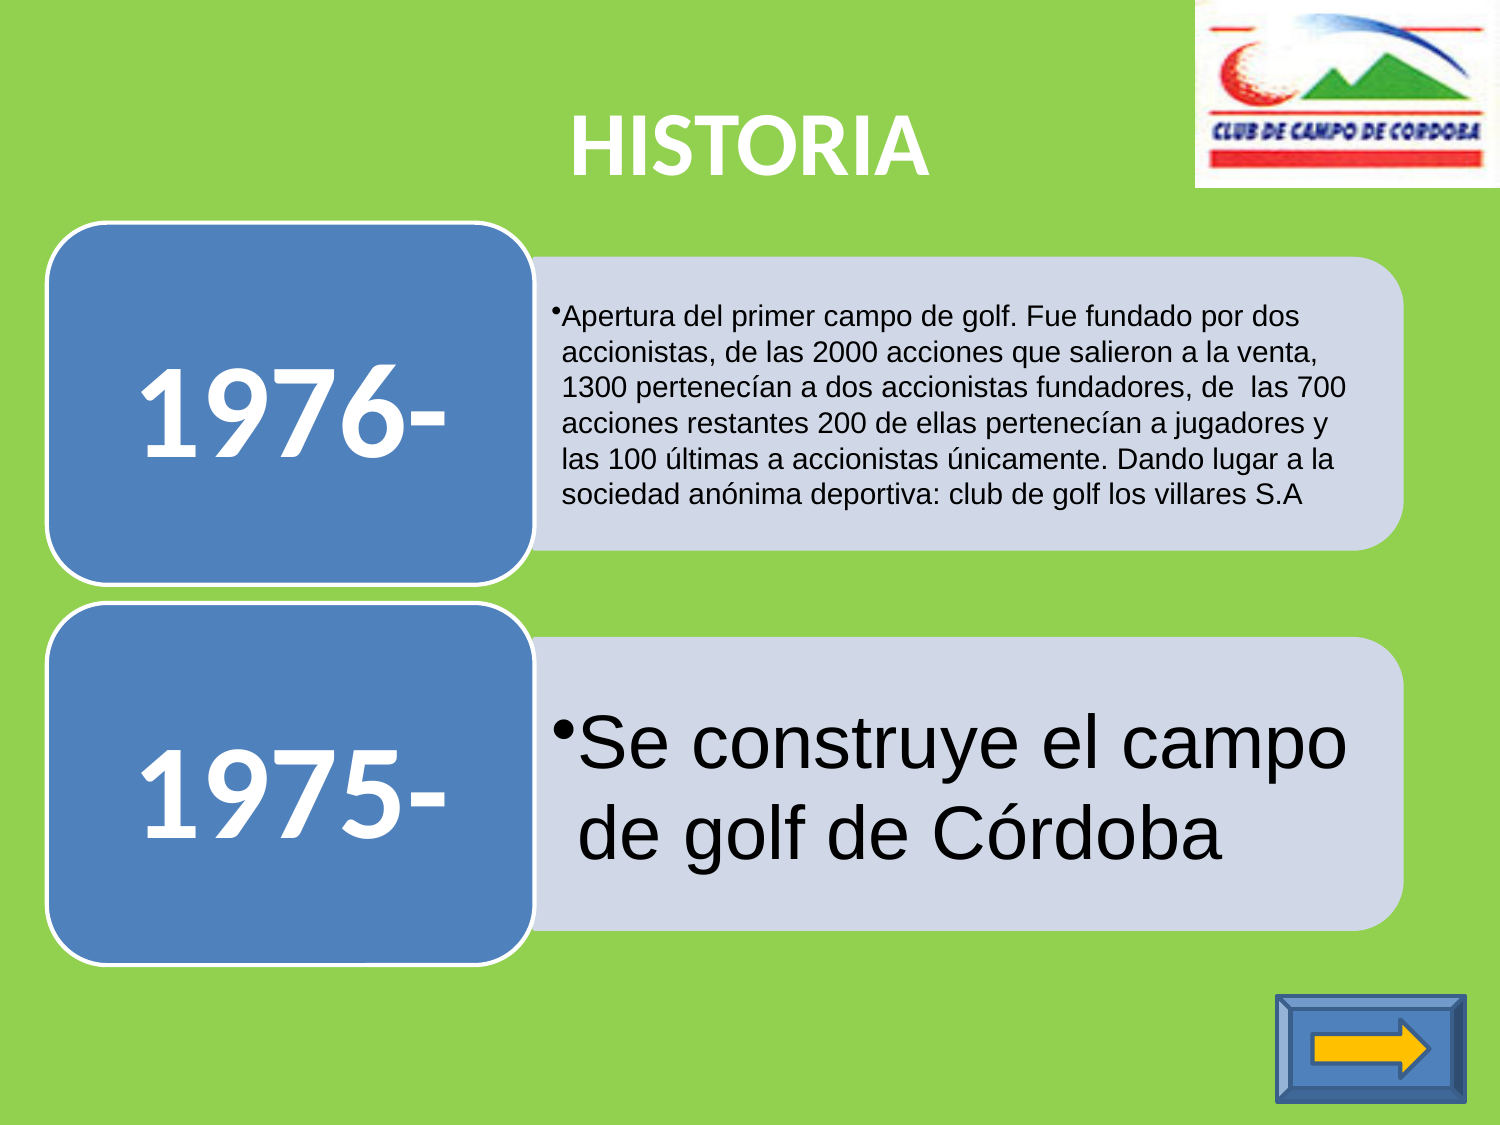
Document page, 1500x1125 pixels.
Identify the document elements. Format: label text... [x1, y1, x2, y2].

title HISTORIA [75, 45, 1425, 233]
text_box [1310, 1017, 1432, 1080]
picture [1195, 0, 1500, 188]
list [46, 222, 1402, 966]
text_box [1275, 994, 1467, 1104]
